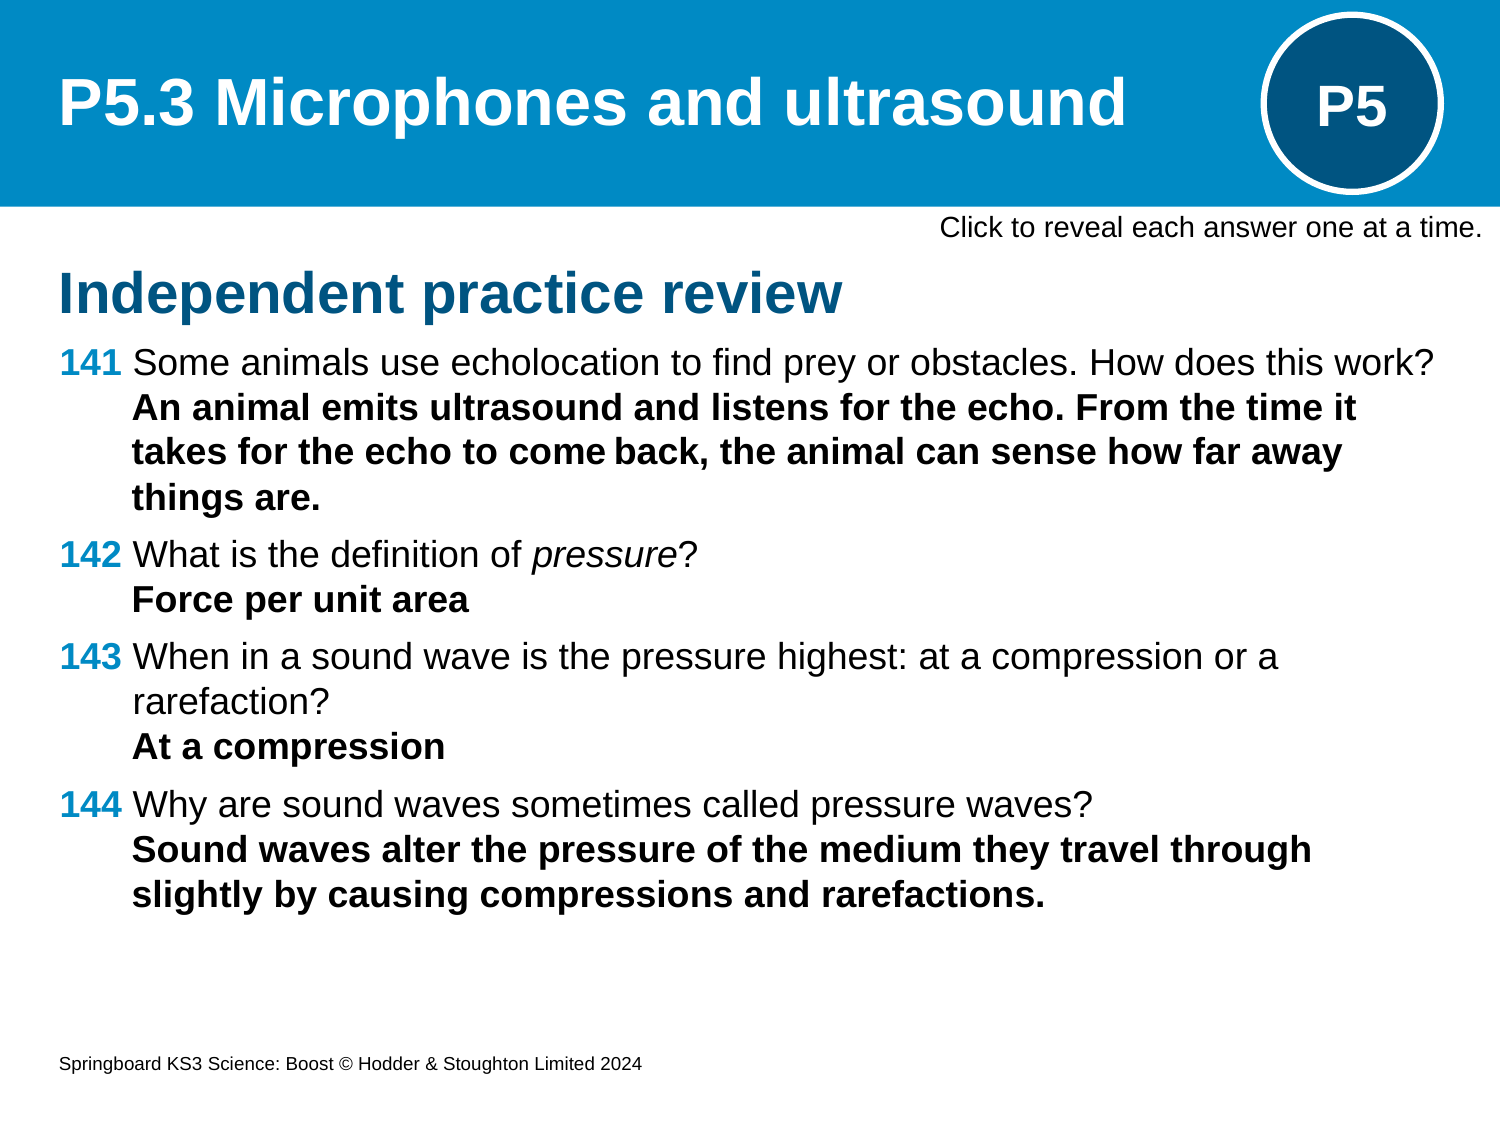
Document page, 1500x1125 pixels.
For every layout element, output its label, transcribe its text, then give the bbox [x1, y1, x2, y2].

title P5.3 Microphones and ultrasound [59, 0, 1240, 207]
text_box Click to reveal each answer one at a time. [935, 208, 1489, 244]
picture [1411, 34, 1421, 44]
text_box Independent practice review 141 Some animals use echolocation to find prey or obstacles. How does this work? An animal emits ultrasound and listens for the echo. From the time it takes for the echo to come back, the animal can sense how far away things are. 142 What is the definition of pressure? Force per unit area 143 When in a sound wave is the pressure highest: at a compression or a rarefaction? At a compression 144 Why are sound waves sometimes called pressure waves? Sound waves alter the pressure of the medium they travel through slightly by causing compressions and rarefactions. [58, 247, 1441, 1034]
footer Springboard KS3 Science: Boost © Hodder & Stoughton Limited 2024 [59, 1034, 680, 1094]
picture [1283, 162, 1293, 172]
text_box P5 [1262, 13, 1442, 193]
